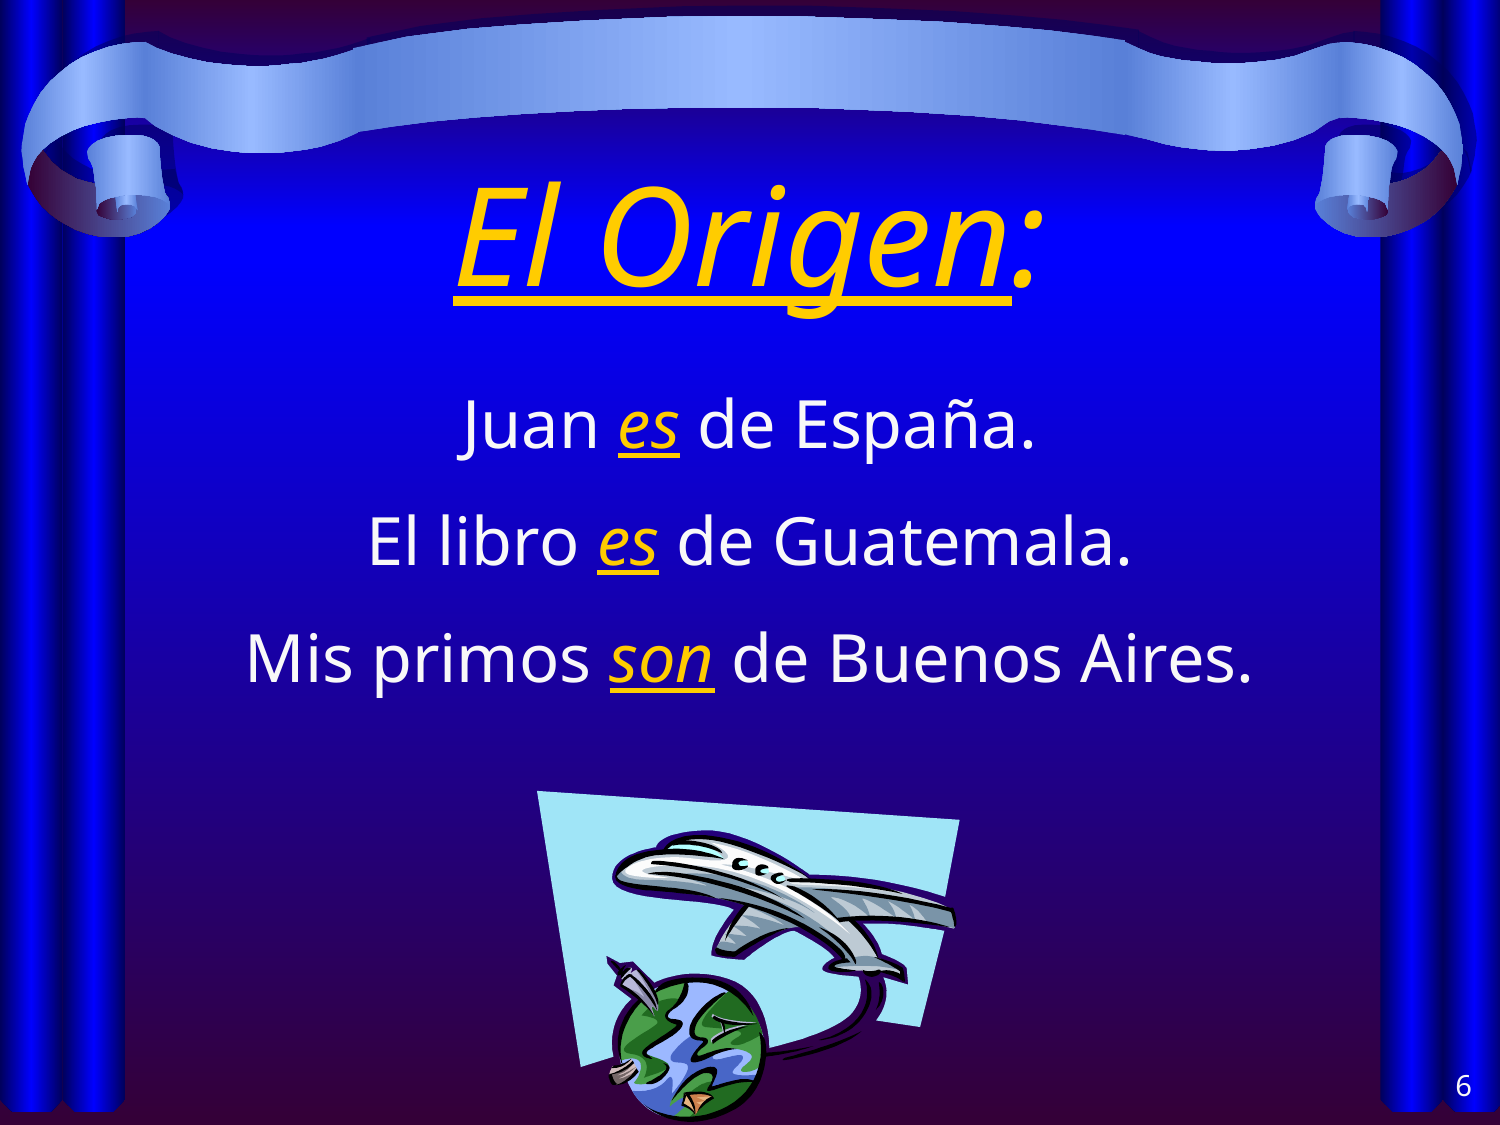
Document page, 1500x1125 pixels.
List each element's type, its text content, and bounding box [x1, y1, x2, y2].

list Juan es de España. El libro es de Guatemala. Mis primos son de Buenos Aires. [112, 350, 1388, 738]
picture [536, 787, 963, 1125]
title El Origen: [112, 112, 1388, 300]
slide_number 6 [1187, 1050, 1500, 1125]
